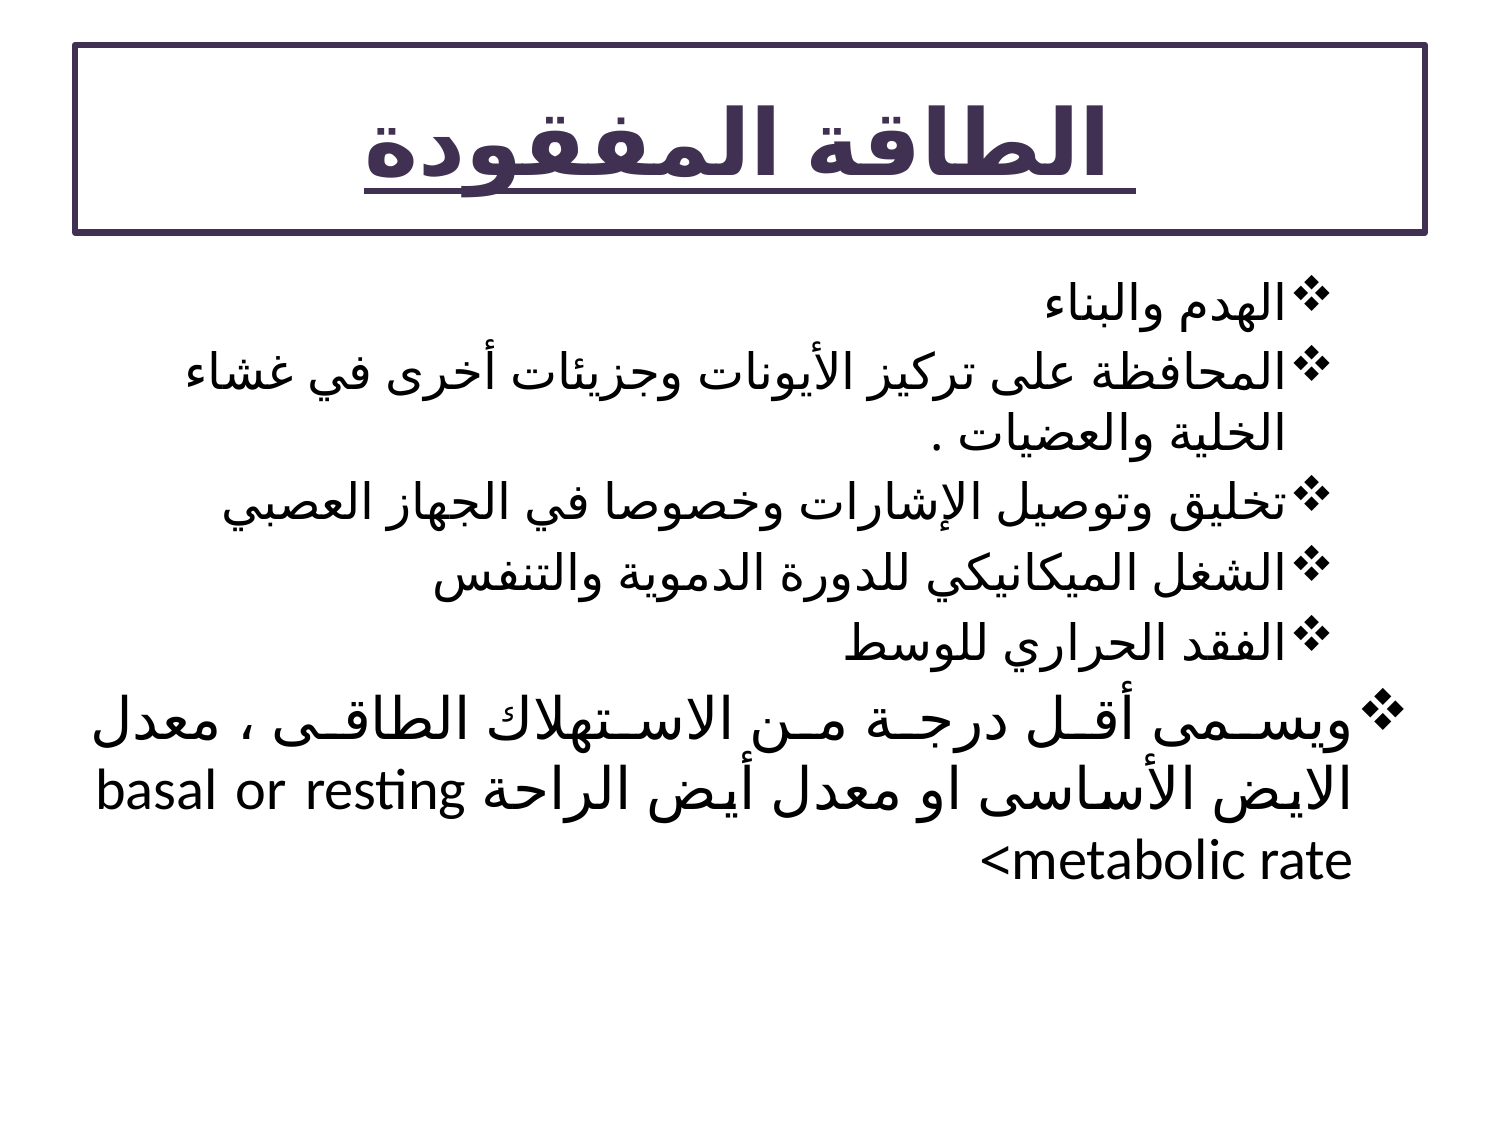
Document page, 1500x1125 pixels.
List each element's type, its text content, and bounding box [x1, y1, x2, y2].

list الهدم والبناء المحافظة على تركيز الأيونات وجزيئات أخرى في غشاء الخلية والعضيات . تخليق وتوصيل الإشارات وخصوصا في الجهاز العصبي الشغل الميكانيكي للدورة الدموية والتنفس الفقد الحراري للوسط ويسمى أقل درجة من الاستهلاك الطاقى ، معدل الايض الأساسى او معدل أيض الراحة basal or resting metabolic rate> [75, 262, 1425, 1005]
title الطاقة المفقودة [75, 45, 1425, 233]
